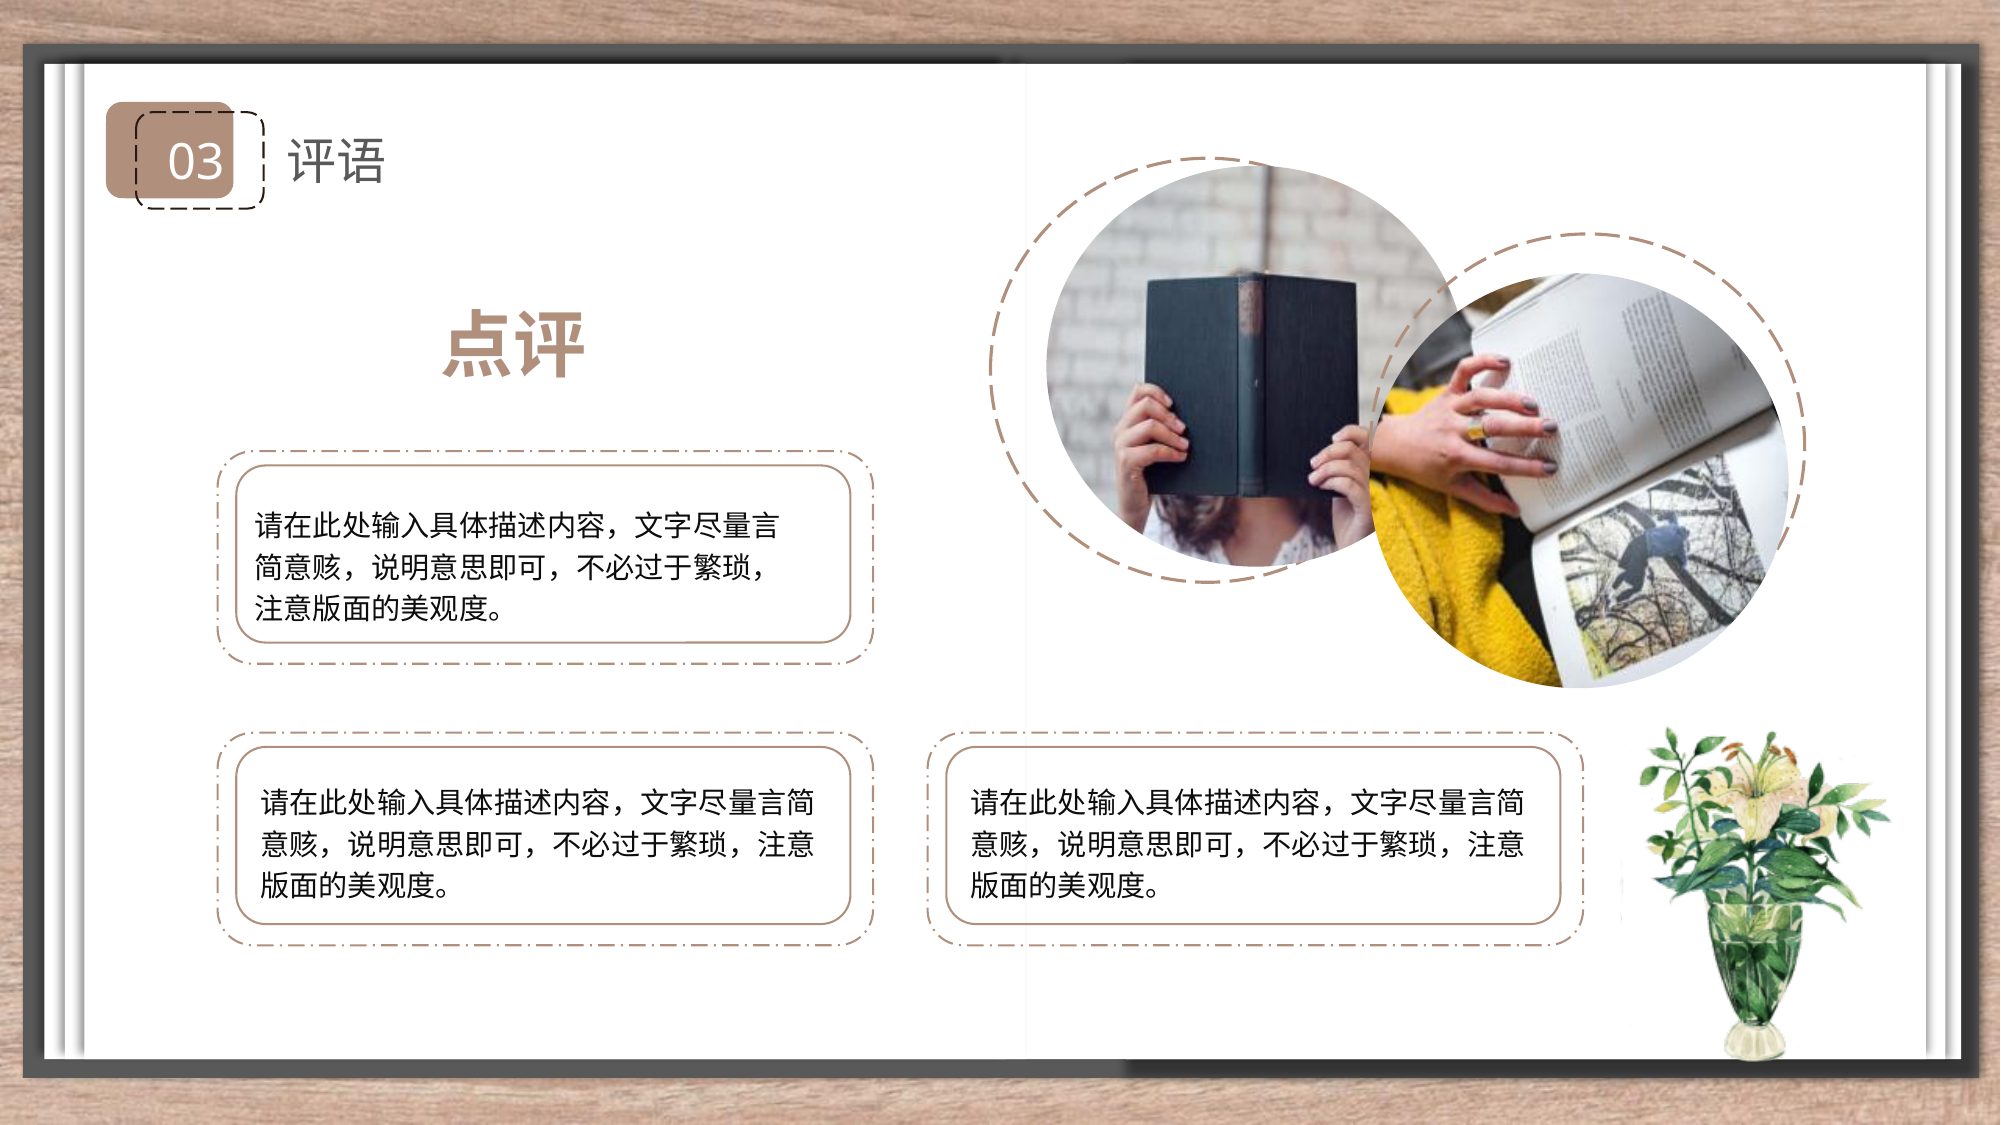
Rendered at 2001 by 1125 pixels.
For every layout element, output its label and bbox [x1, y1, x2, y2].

picture [0, 0, 2000, 1125]
text_box [105, 101, 264, 209]
text_box [1369, 233, 1805, 689]
text_box [927, 732, 1584, 946]
text_box [990, 158, 1466, 583]
text_box [217, 732, 874, 946]
text_box [44, 63, 1962, 1060]
text_box [217, 451, 874, 664]
